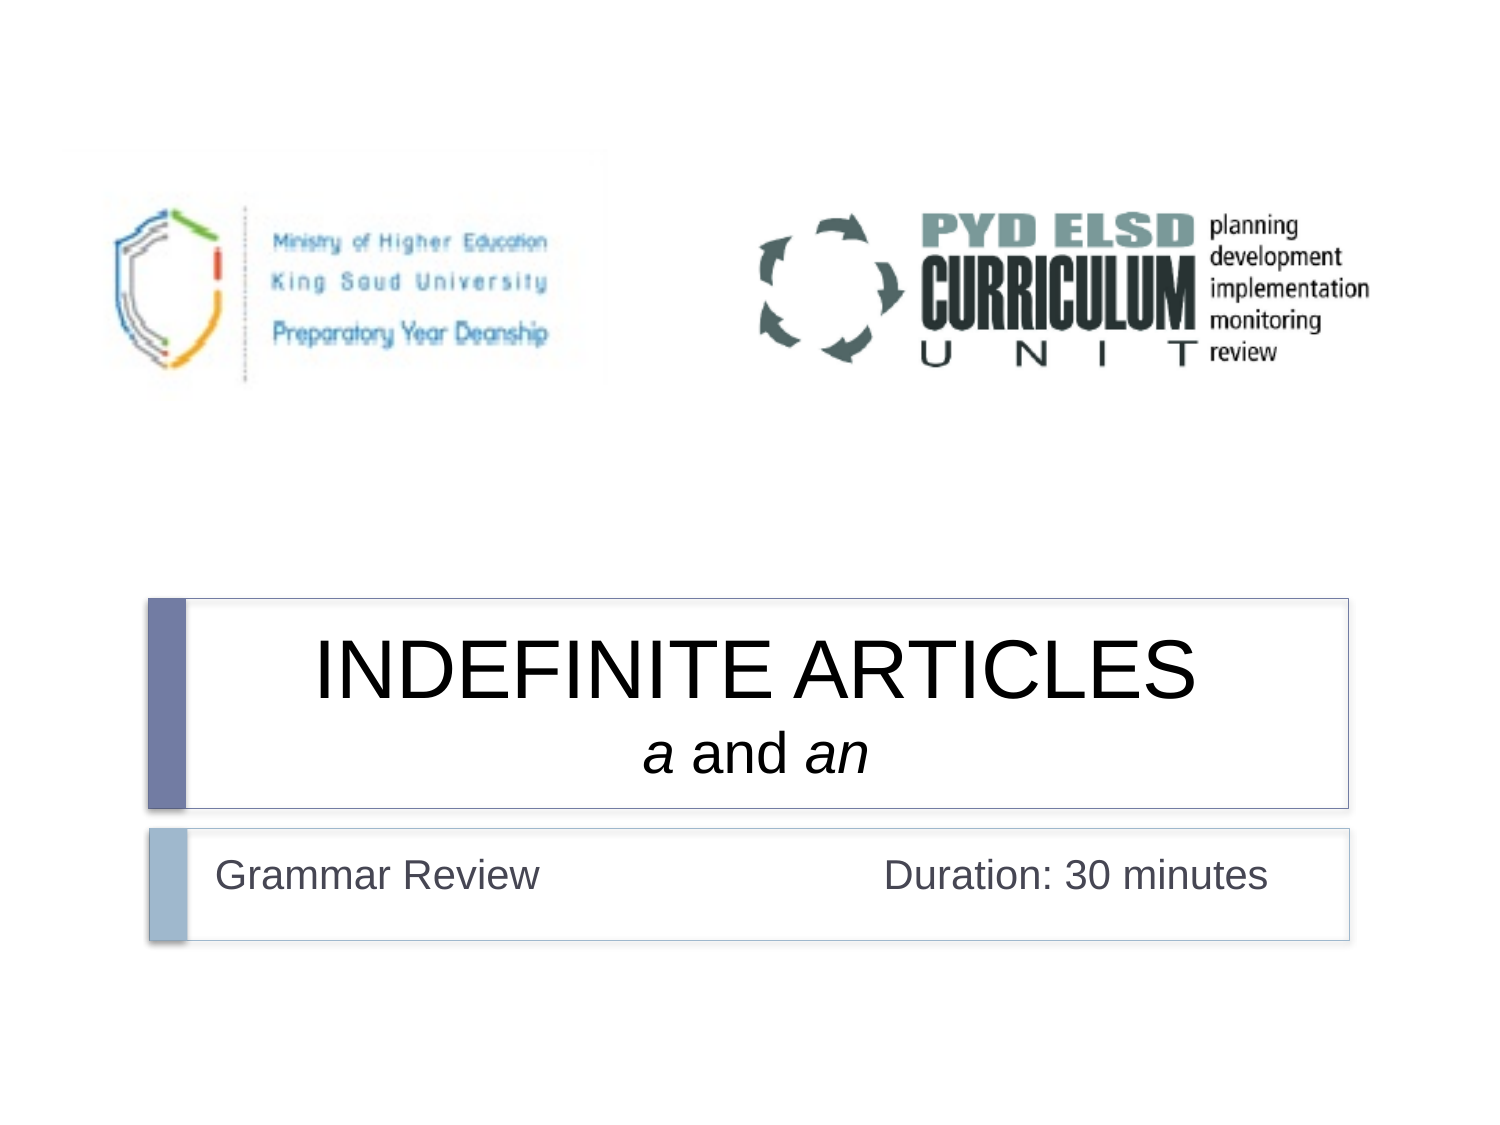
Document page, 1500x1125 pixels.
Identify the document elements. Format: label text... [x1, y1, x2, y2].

subtitle Grammar Review Duration: 30 minutes [200, 840, 1325, 929]
title INDEFINITE ARTICLES a and an [150, 600, 1363, 800]
picture [62, 149, 613, 401]
picture [737, 162, 1385, 391]
